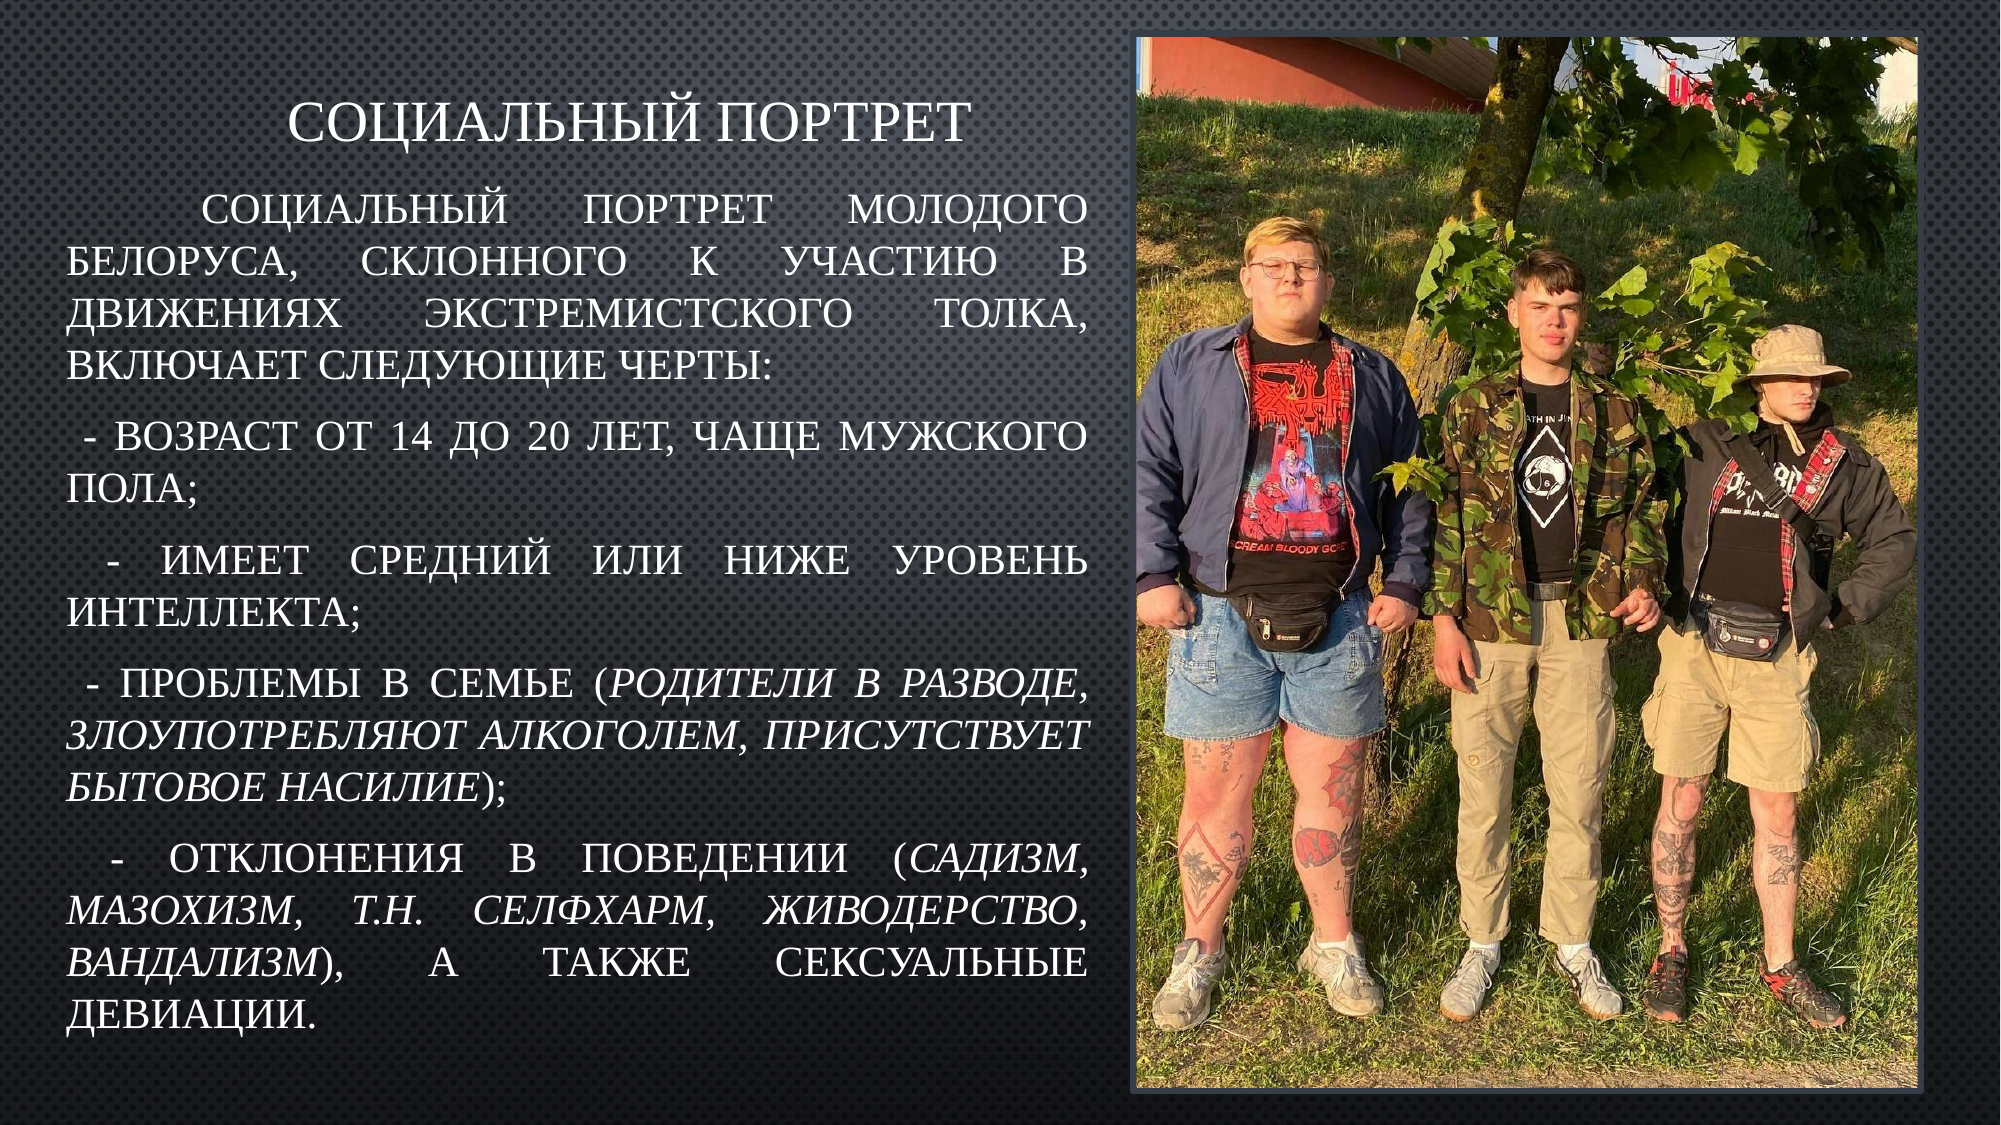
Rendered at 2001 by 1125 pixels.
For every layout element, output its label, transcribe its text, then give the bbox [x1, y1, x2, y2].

title Социальный портрет [192, 58, 1068, 161]
list Социальный портрет молодого белоруса, склонного к участию в движениях экстремистского толка, включает следующие черты: - возраст от 14 до 20 лет, чаще мужского пола; - имеет средний или ниже уровень интеллекта; - проблемы в семье (родители в разводе, злоупотребляют алкоголем, присутствует бытовое насилие); - отклонения в поведении (садизм, мазохизм, т.н. селфхарм, живодерство, вандализм), а также сексуальные девиации. [51, 173, 1105, 1047]
picture [1136, 36, 1918, 1089]
